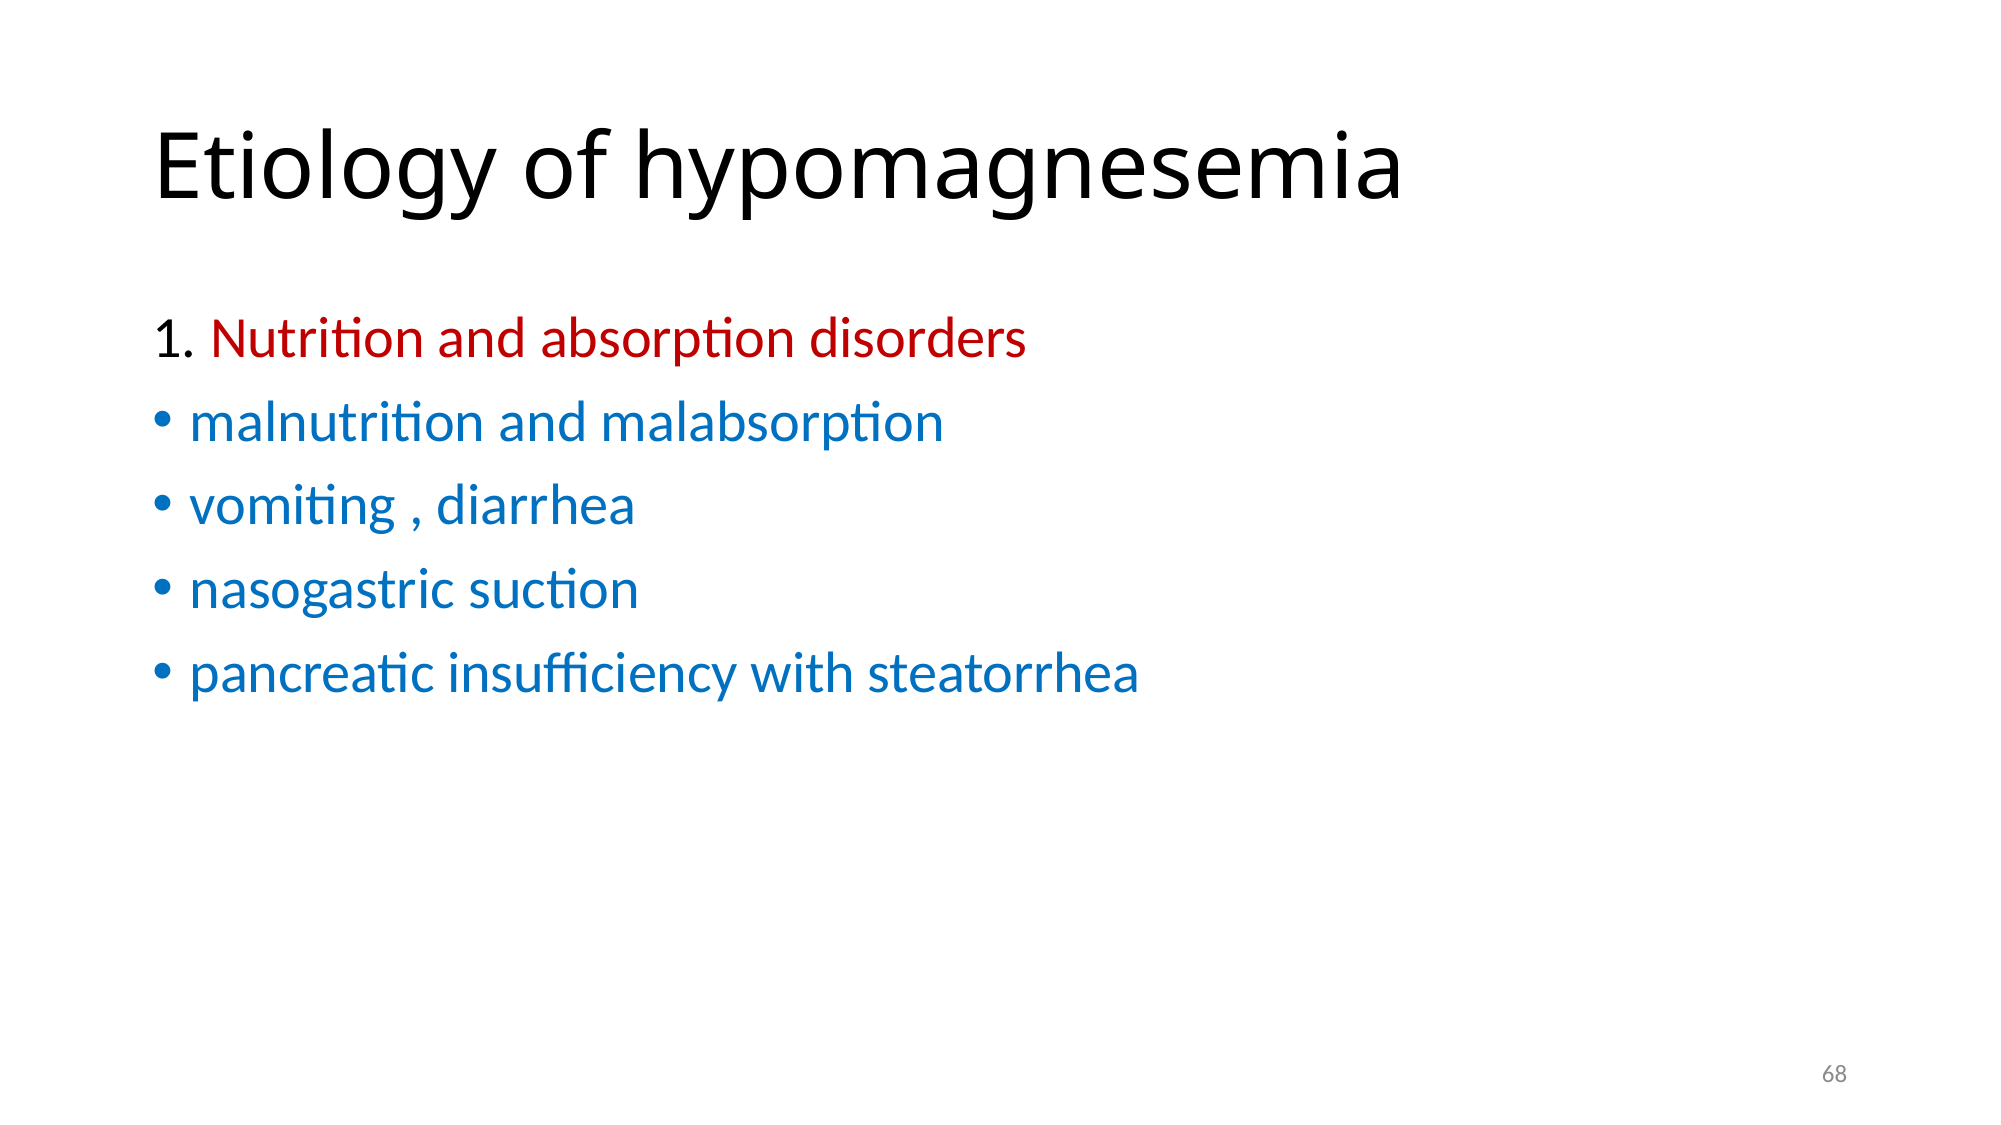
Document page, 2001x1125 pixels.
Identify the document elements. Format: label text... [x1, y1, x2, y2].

slide_number 68 [1412, 1042, 1863, 1103]
title Etiology of hypomagnesemia [137, 59, 1863, 278]
list 1. Nutrition and absorption disorders malnutrition and malabsorption vomiting , diarrhea nasogastric suction pancreatic insufficiency with steatorrhea [137, 299, 1863, 1014]
